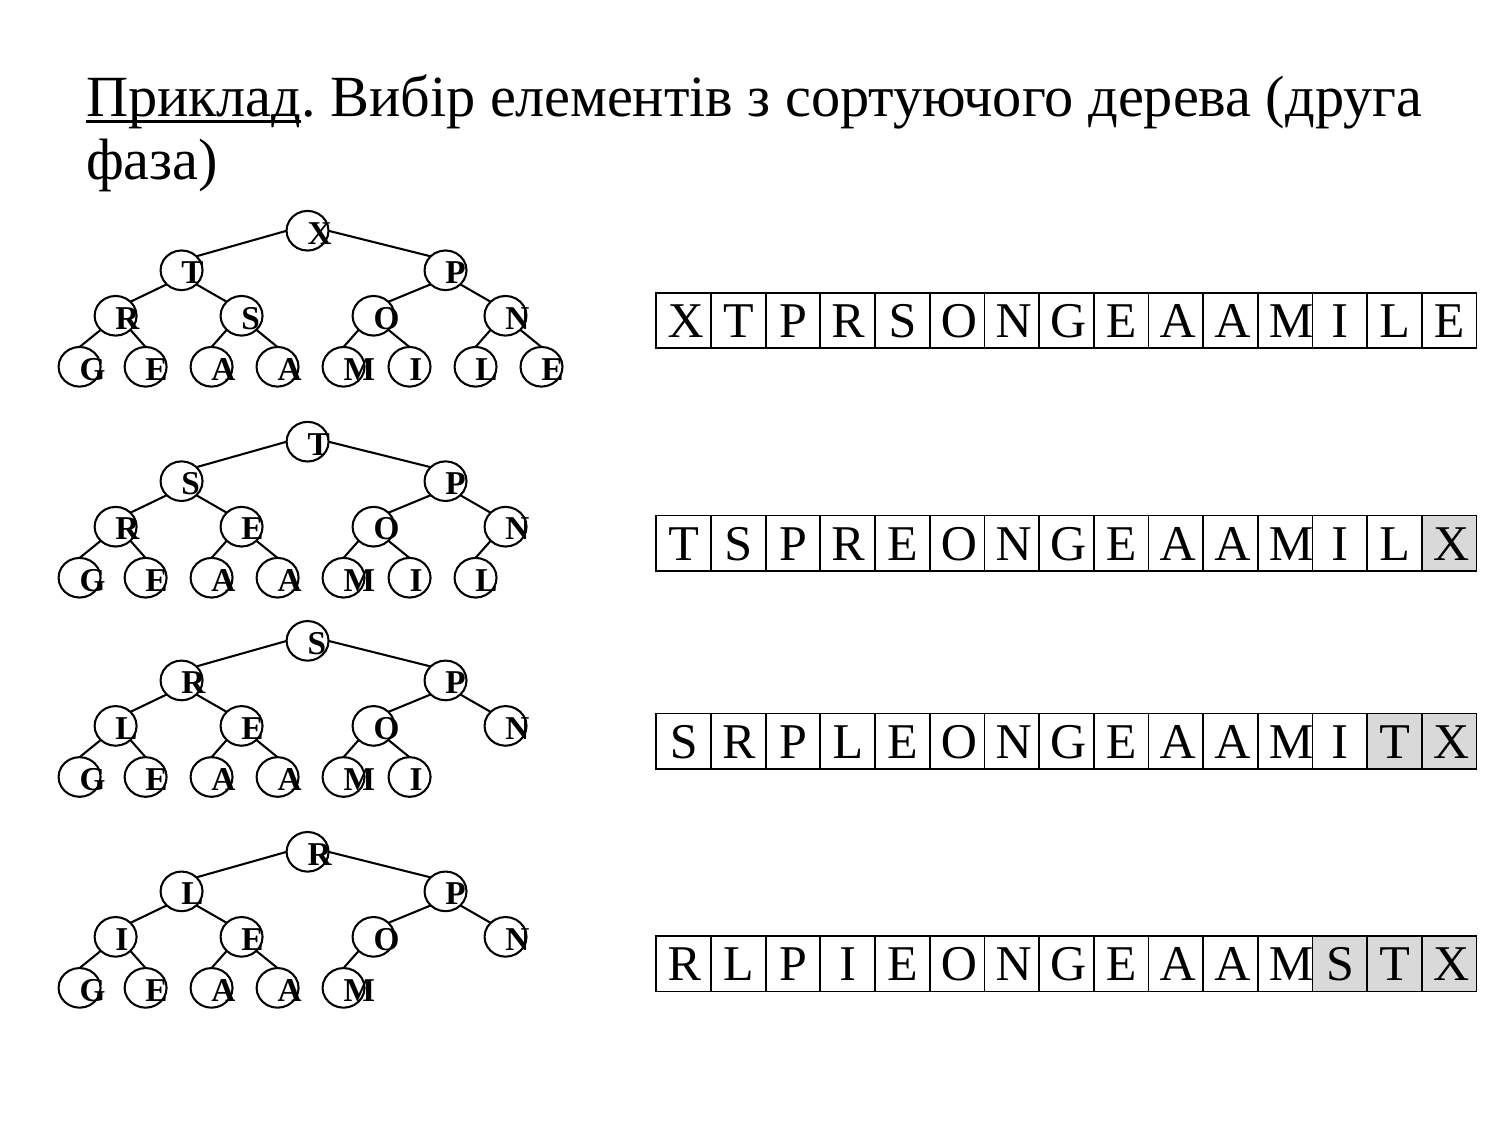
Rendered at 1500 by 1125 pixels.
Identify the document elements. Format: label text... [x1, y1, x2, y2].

table_header I [1313, 294, 1366, 347]
table_header M [1259, 937, 1312, 991]
table_header R [657, 937, 710, 991]
table_header T [657, 516, 710, 570]
table_header L [712, 937, 765, 991]
table_header N [985, 714, 1038, 768]
table_header S [1313, 937, 1366, 991]
table_header G [1040, 937, 1093, 991]
table_header L [1368, 516, 1421, 570]
table_header M [1259, 516, 1312, 570]
table_header X [1423, 714, 1476, 768]
table_header P [767, 937, 819, 991]
table_header S [876, 294, 929, 347]
table_header A [1204, 937, 1257, 991]
table_header A [1149, 714, 1202, 768]
table_header T [1368, 937, 1421, 991]
table_header N [985, 516, 1038, 570]
table_header A [1149, 516, 1202, 570]
table_header E [1095, 516, 1148, 570]
table_header P [767, 294, 819, 347]
table_header M [1259, 714, 1312, 768]
table_header P [767, 516, 819, 570]
table_header T [1368, 714, 1421, 768]
table_header S [712, 516, 765, 570]
table_header G [1040, 294, 1093, 347]
table_header N [985, 937, 1038, 991]
table_header A [1204, 516, 1257, 570]
table_header A [1204, 294, 1257, 347]
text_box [58, 210, 563, 387]
table_header E [876, 516, 929, 570]
table_header X [657, 294, 710, 347]
table_header E [1423, 294, 1476, 347]
table_header M [1259, 294, 1312, 347]
table_header X [1423, 516, 1476, 570]
table_header L [821, 714, 874, 768]
table_header O [931, 516, 984, 570]
table_header O [931, 294, 984, 347]
list Приклад. Вибір елементів з сортуючого дерева (друга фаза) [0, 58, 1500, 153]
table_header A [1149, 937, 1202, 991]
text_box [58, 620, 527, 798]
table_header I [1313, 714, 1366, 768]
table_header A [1204, 714, 1257, 768]
table_header X [1423, 937, 1476, 991]
table_header I [821, 937, 874, 991]
table_header I [1313, 516, 1366, 570]
table_header R [712, 714, 765, 768]
table_header E [876, 937, 929, 991]
table_header E [876, 714, 929, 768]
table_header N [985, 294, 1038, 347]
table_header E [1095, 294, 1148, 347]
table_header L [1368, 294, 1421, 347]
table_header E [1095, 714, 1148, 768]
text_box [58, 831, 527, 1009]
table_header G [1040, 714, 1093, 768]
table_header O [931, 937, 984, 991]
table_header A [1149, 294, 1202, 347]
table_header R [821, 516, 874, 570]
table_header E [1095, 937, 1148, 991]
table_header S [657, 714, 710, 768]
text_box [58, 421, 527, 598]
table_header O [931, 714, 984, 768]
table_header G [1040, 516, 1093, 570]
table_header P [767, 714, 819, 768]
table_header T [712, 294, 765, 347]
table_header R [821, 294, 874, 347]
